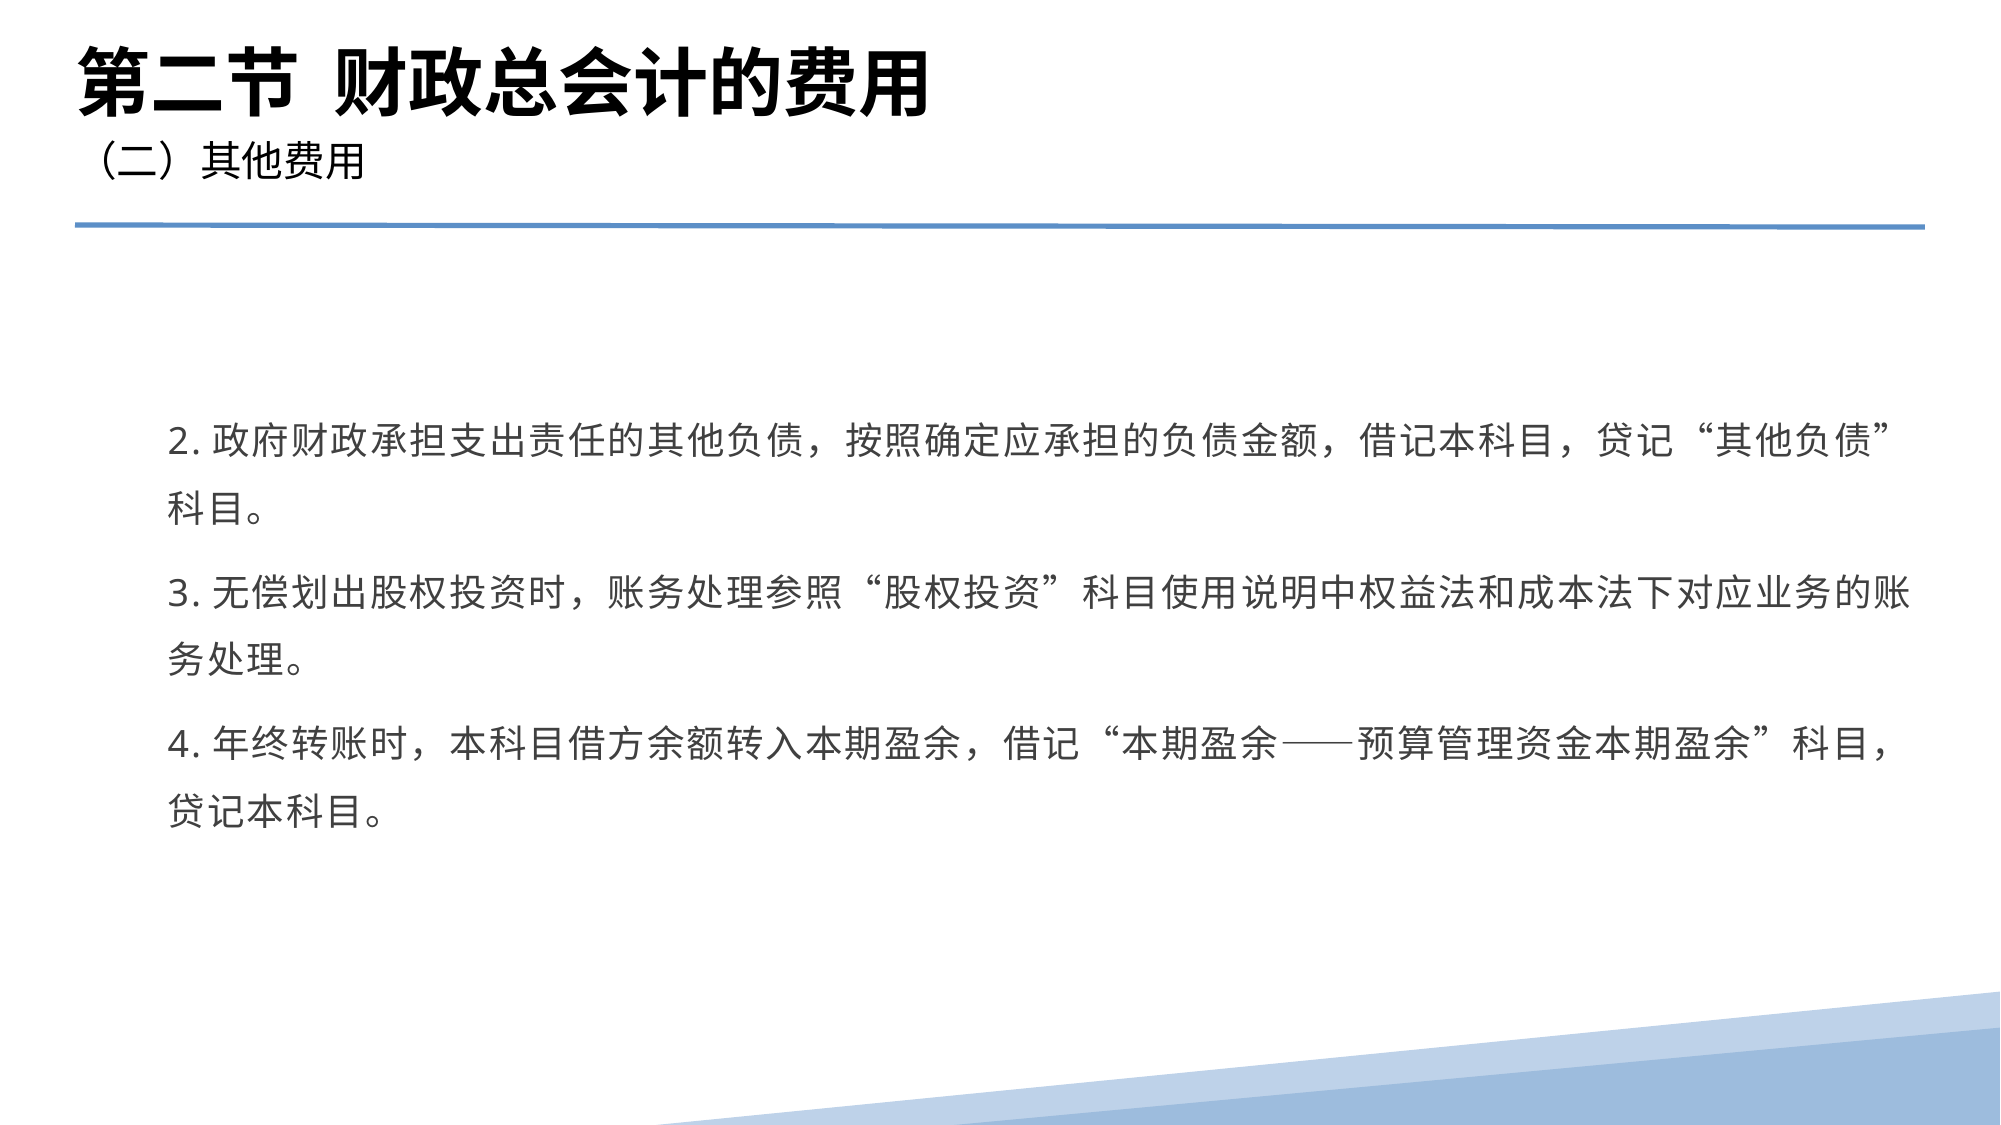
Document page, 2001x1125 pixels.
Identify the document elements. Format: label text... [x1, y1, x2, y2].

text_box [74, 224, 1925, 228]
text_box 第二节 财政总会计的费用 [75, 24, 1925, 124]
text_box 2.政府财政承担支出责任的其他负债，按照确定应承担的负债金额，借记本科目，贷记“其他负债”科目。 3.无偿划出股权投资时，账务处理参照“股权投资”科目使用说明中权益法和成本法下对应业务的账务处理。 4.年终转账时，本科目借方余额转入本期盈余，借记“本期盈余——预算管理资金本期盈余”科目，贷记本科目。 [157, 270, 1925, 1042]
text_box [656, 991, 2000, 1125]
text_box （二）其他费用 [75, 124, 1925, 200]
